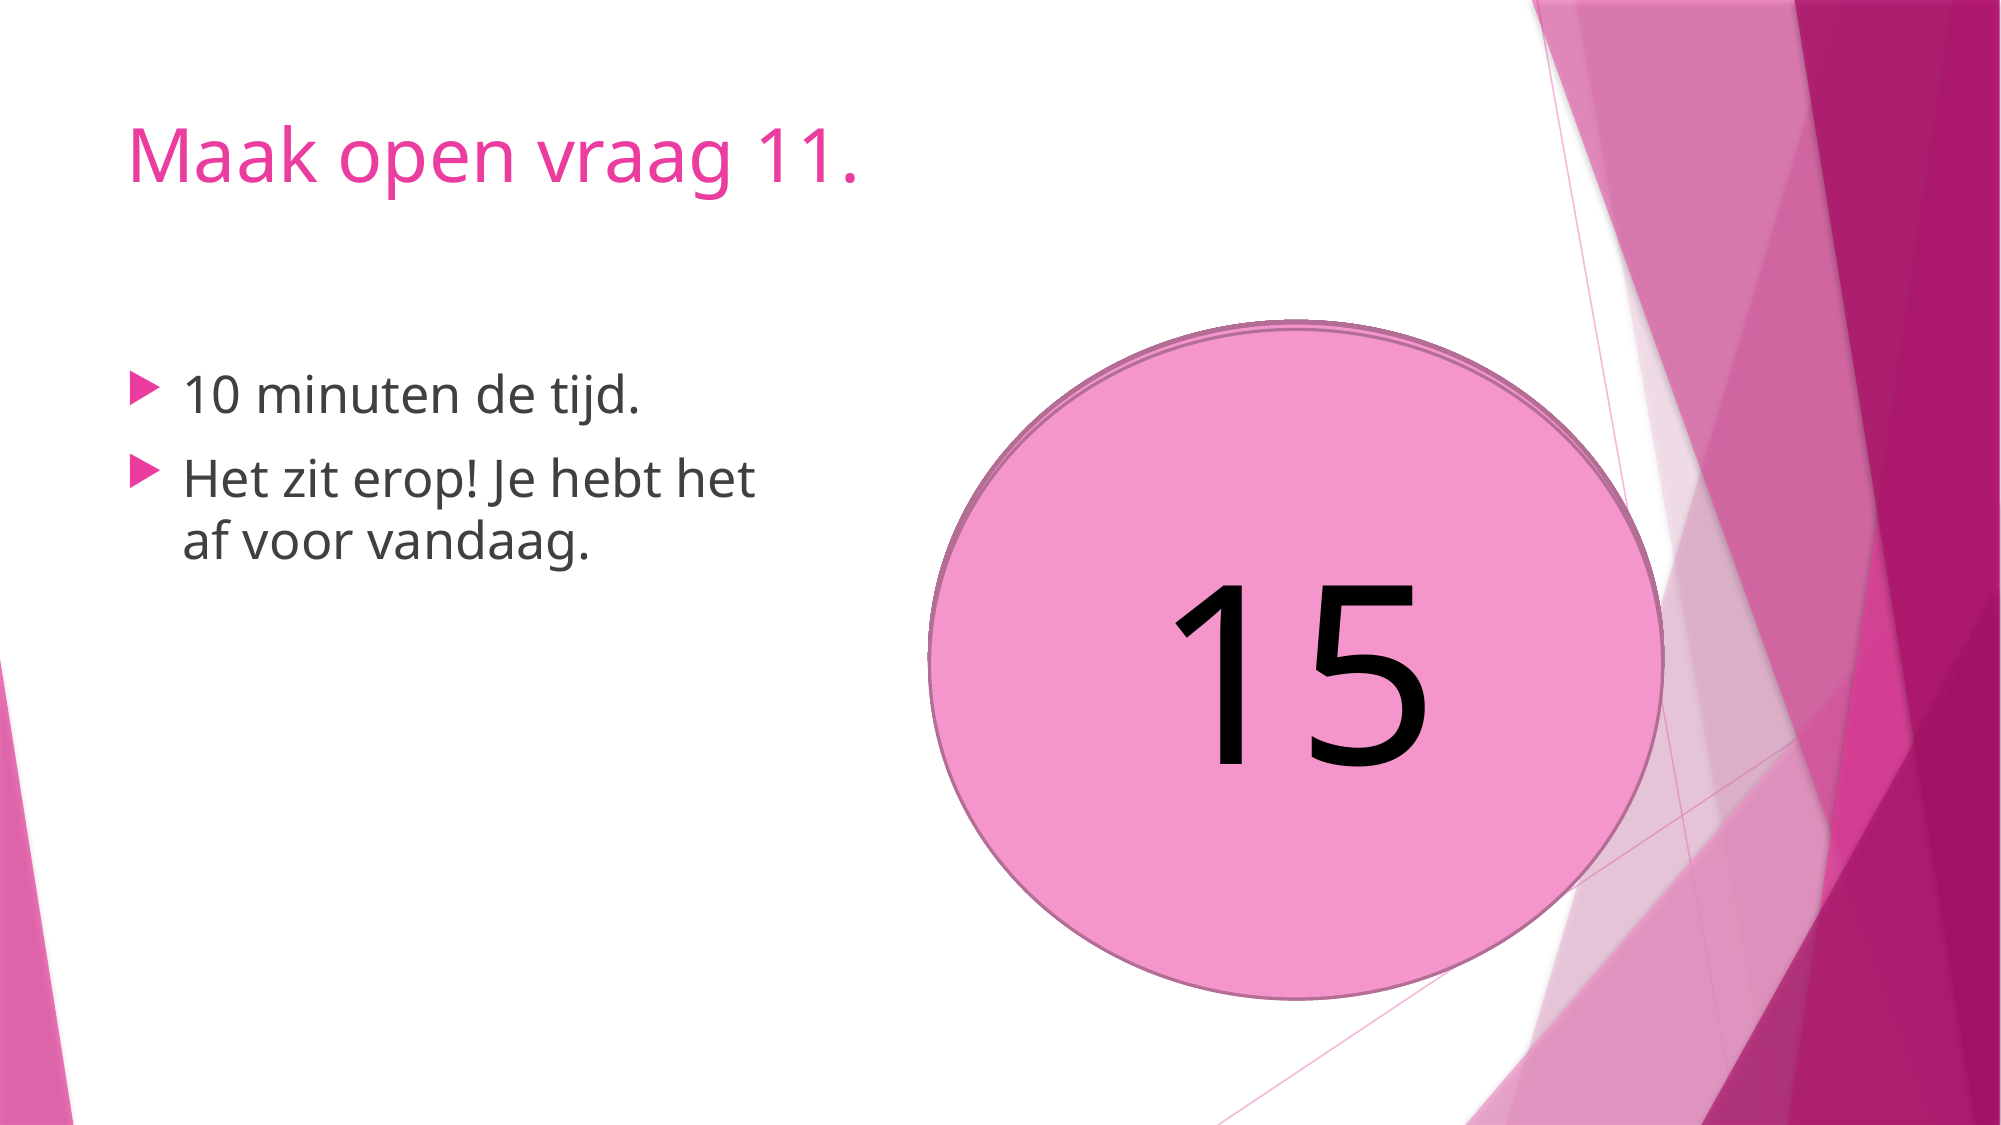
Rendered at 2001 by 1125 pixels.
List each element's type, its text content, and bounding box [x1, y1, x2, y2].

title Maak open vraag 11. [111, 99, 1522, 317]
text_box 15 [927, 327, 1665, 1001]
list 10 minuten de tijd. Het zit erop! Je hebt het af voor vandaag. [111, 354, 831, 962]
text_box 14 [930, 321, 1662, 621]
